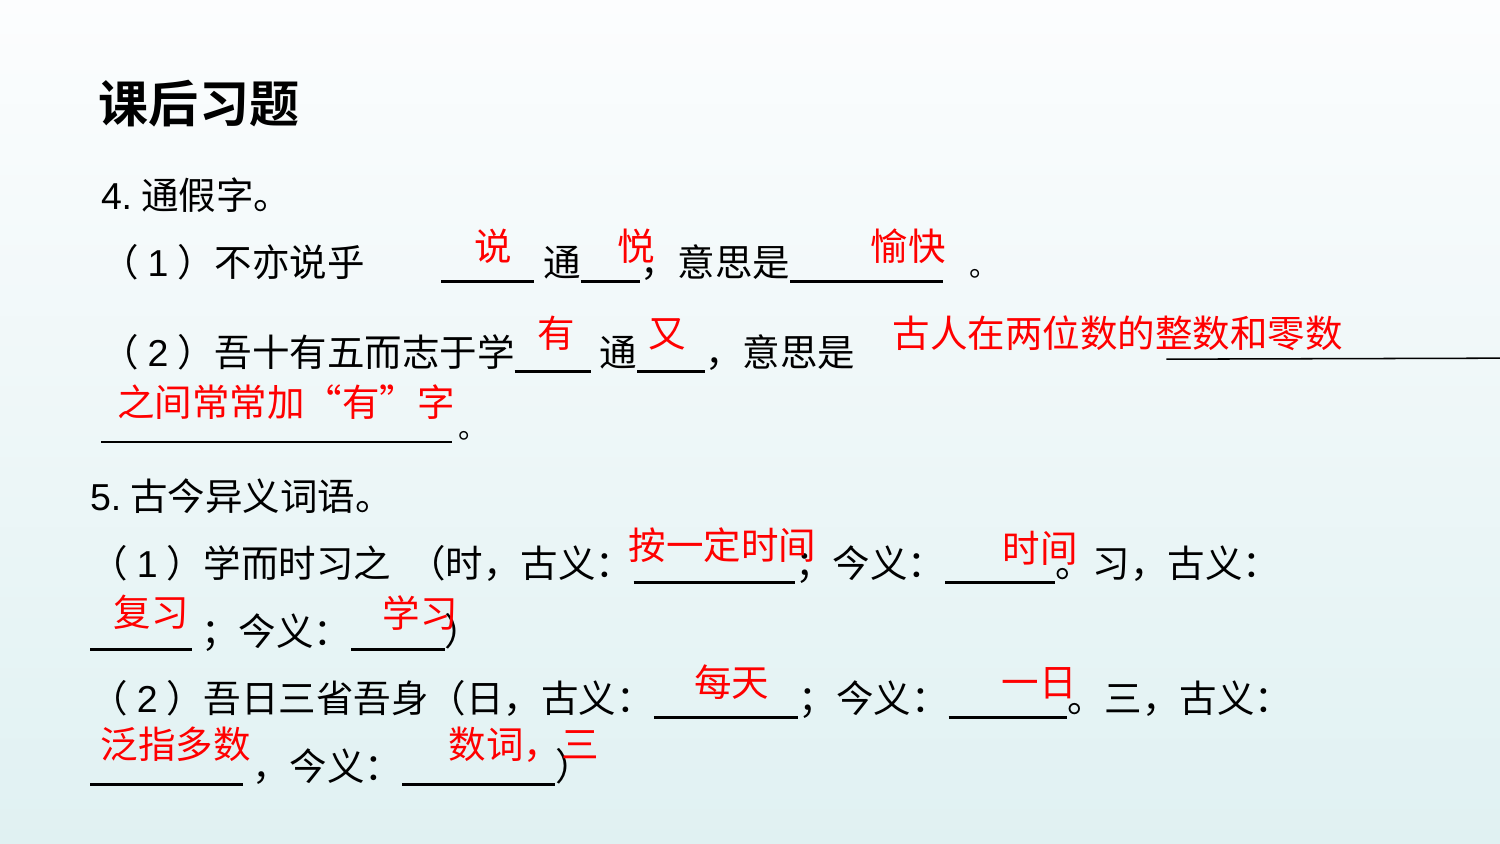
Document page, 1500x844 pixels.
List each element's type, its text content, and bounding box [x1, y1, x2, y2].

text_box 说 [460, 215, 531, 276]
text_box 按一定时间 [613, 514, 842, 574]
text_box 一日 [986, 651, 1102, 712]
text_box 又 [634, 302, 704, 363]
text_box 有 [522, 303, 603, 363]
text_box 5.古今异义词语。 （1）学而时习之 （时，古义： ；今义： 。习，古义： ；今义： ） （2）吾日三省吾身（日，古义： ；今义： 。三，古义： ，今义： ） [75, 442, 1359, 796]
text_box 课后习题 [84, 71, 368, 134]
text_box 愉快 [856, 215, 1010, 321]
text_box 数词，三 [434, 713, 625, 774]
text_box 时间 [987, 517, 1100, 578]
text_box 学习 [367, 582, 491, 643]
text_box 泛指多数 [86, 713, 295, 774]
text_box 之间常常加“有”字 [102, 371, 514, 432]
text_box 4.通假字。 （1）不亦说乎 通 ，意思是 。 （2）吾十有五而志于学 通 ，意思是 。 [86, 141, 1370, 452]
text_box 复习 [98, 581, 226, 642]
text_box 每天 [679, 651, 796, 712]
text_box 悦 [602, 215, 666, 276]
text_box 古人在两位数的整数和零数 [877, 302, 1412, 363]
